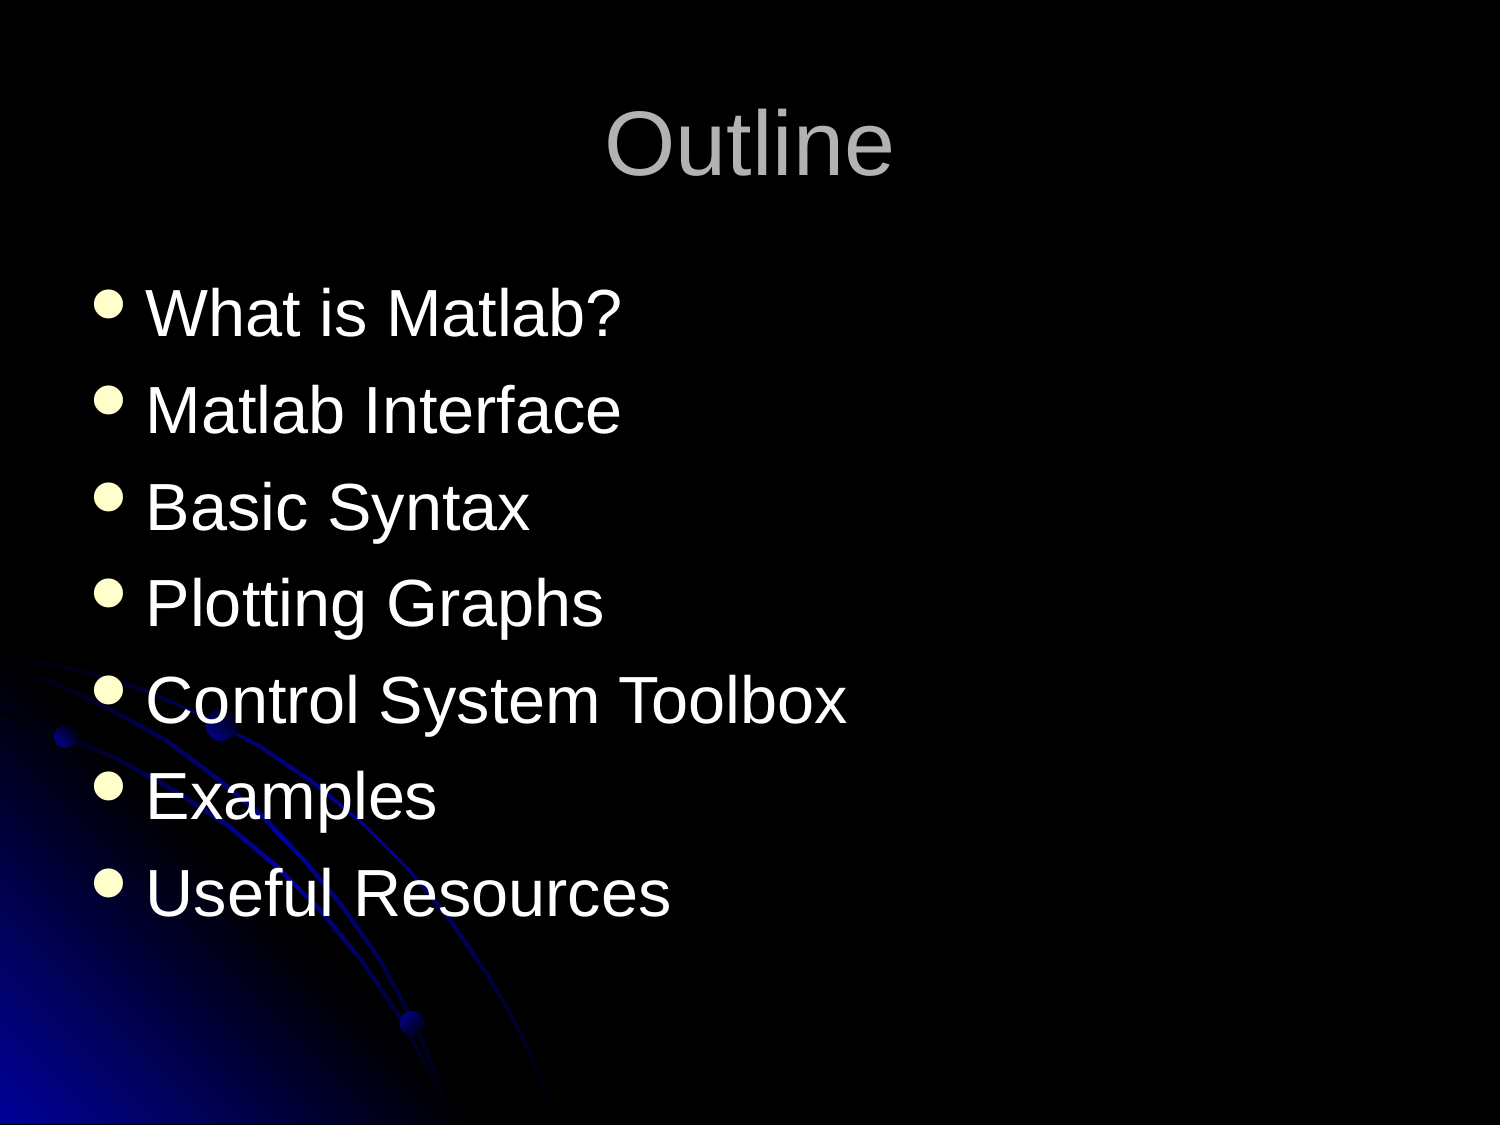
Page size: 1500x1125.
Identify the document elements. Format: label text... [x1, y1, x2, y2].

list What is Matlab? Matlab Interface Basic Syntax Plotting Graphs Control System Toolbox Examples Useful Resources [74, 262, 1426, 1006]
title Outline [74, 45, 1426, 233]
